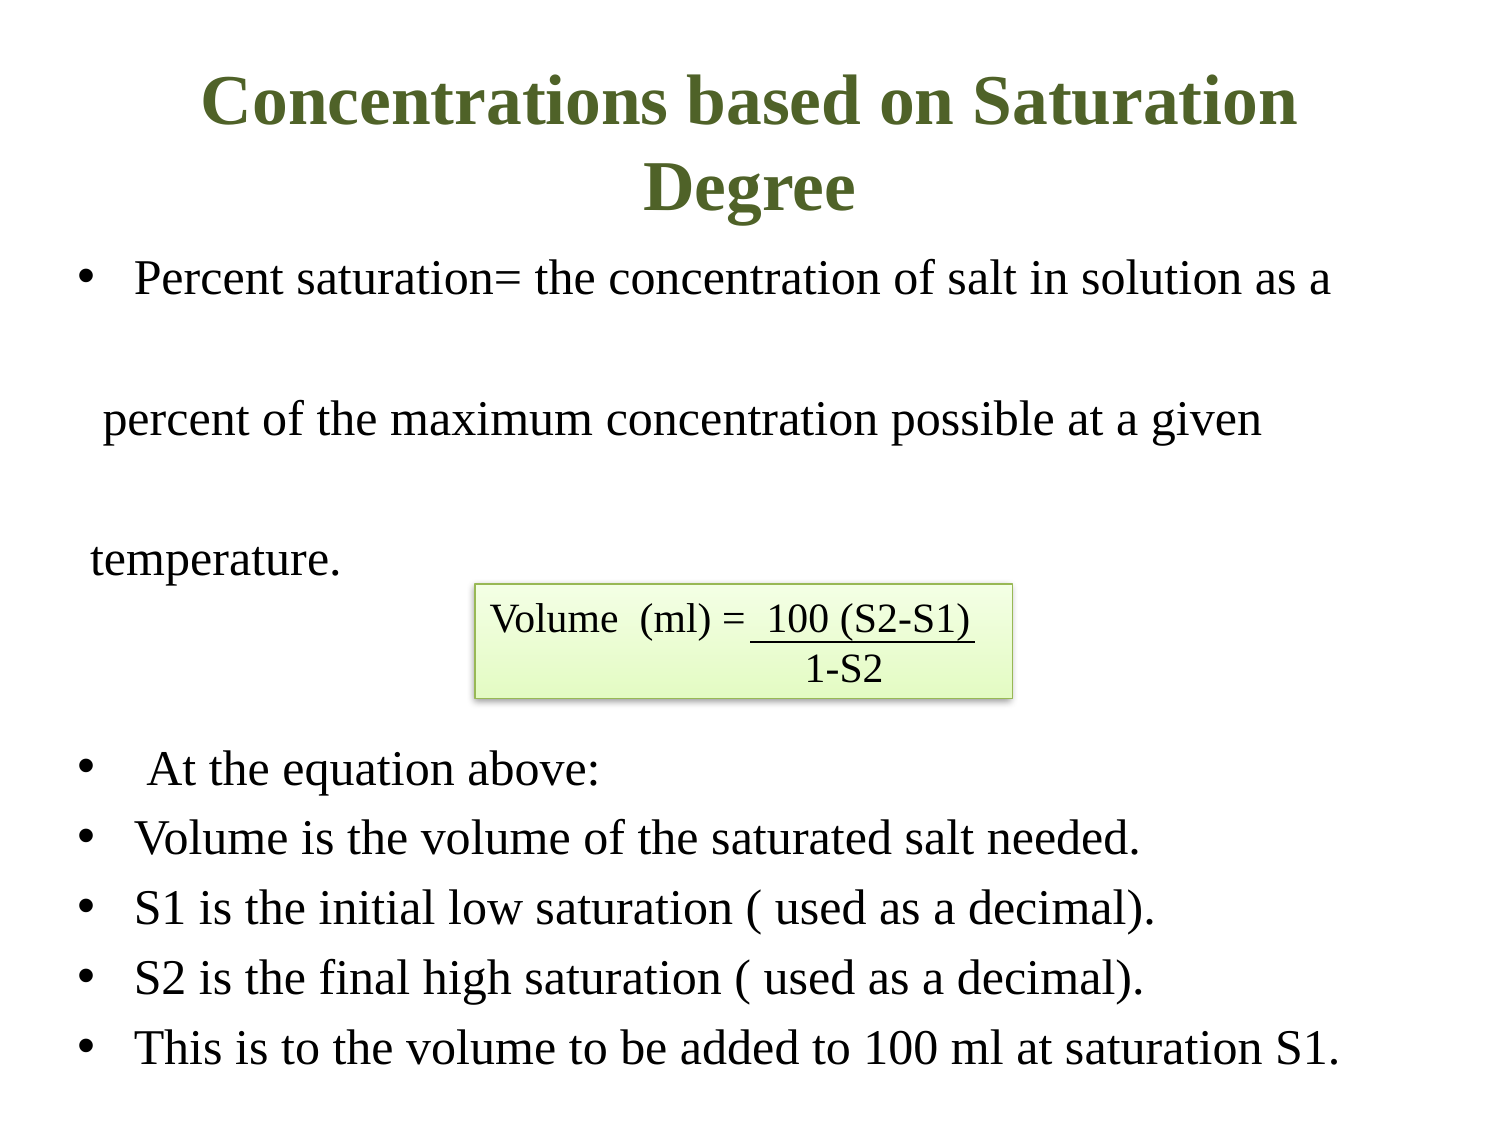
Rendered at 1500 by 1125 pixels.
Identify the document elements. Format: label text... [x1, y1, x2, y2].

list Percent saturation= the concentration of salt in solution as a percent of the maximum concentration possible at a given temperature. At the equation above: Volume is the volume of the saturated salt needed. S1 is the initial low saturation ( used as a decimal). S2 is the final high saturation ( used as a decimal). This is to the volume to be added to 100 ml at saturation S1. [62, 237, 1450, 1125]
text_box Volume (ml) = 100 (S2-S1) 1-S2 [474, 583, 1013, 699]
title Concentrations based on Saturation Degree [75, 45, 1425, 233]
